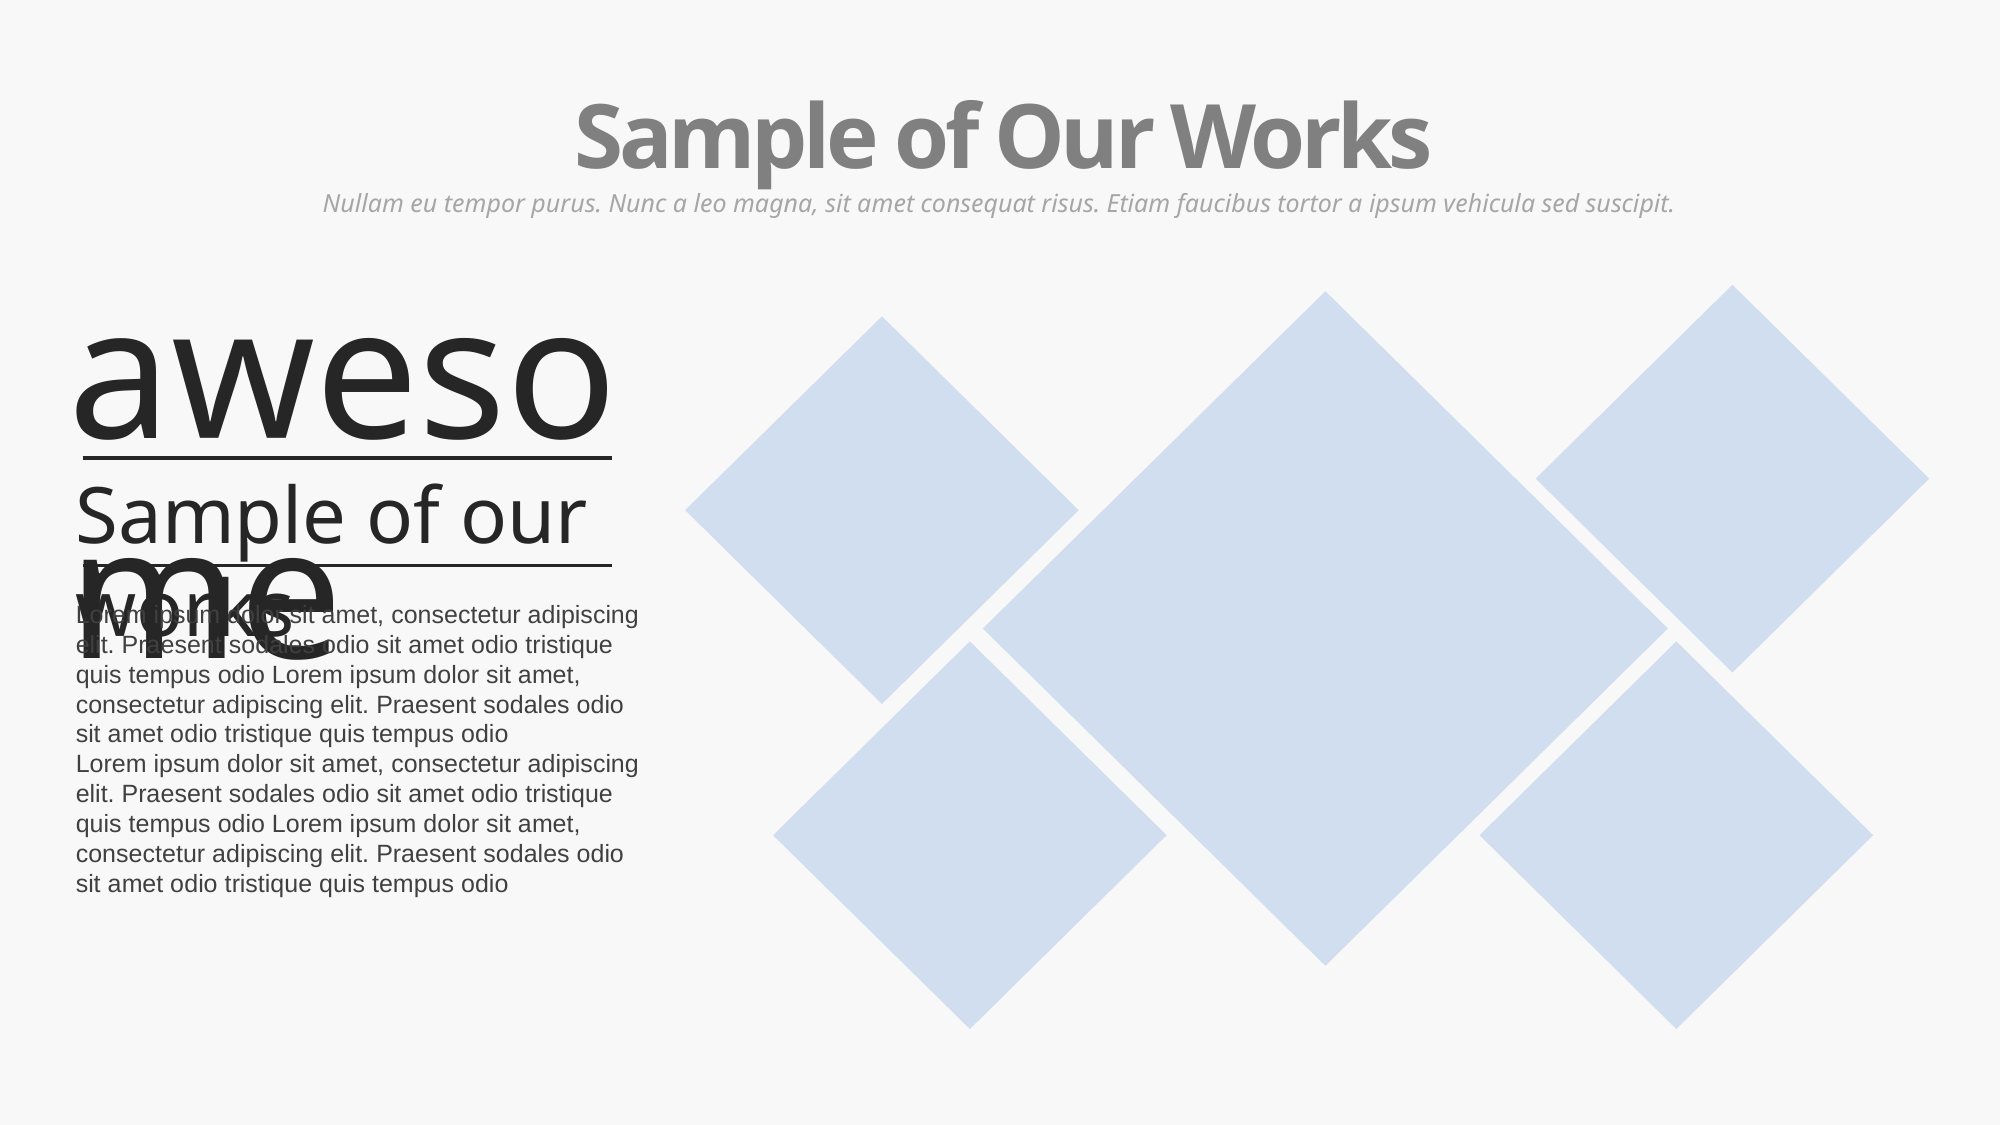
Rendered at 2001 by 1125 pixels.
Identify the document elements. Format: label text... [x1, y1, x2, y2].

text_box Sample of Our Works [563, 74, 1444, 182]
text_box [684, 316, 1079, 705]
text_box Nullam eu tempor purus. Nunc a leo magna, sit amet consequat risus. Etiam faucibus tortor a ipsum vehicula sed suscipit. [123, 182, 1884, 223]
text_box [982, 290, 1535, 967]
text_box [772, 641, 1167, 1030]
text_box Sample of our works [61, 458, 684, 660]
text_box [1535, 284, 1930, 673]
text_box awesome [53, 247, 660, 702]
text_box Lorem ipsum dolor sit amet, consectetur adipiscing elit. Praesent sodales odio sit amet odio tristique quis tempus odio Lorem ipsum dolor sit amet, consectetur adipiscing elit. Praesent sodales odio sit amet odio tristique quis tempus odio Lorem ipsum dolor sit amet, consectetur adipiscing elit. Praesent sodales odio sit amet odio tristique quis tempus odio Lorem ipsum dolor sit amet, consectetur adipiscing elit. Praesent sodales odio sit amet odio tristique quis tempus odio [61, 590, 660, 935]
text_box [1479, 641, 1874, 1030]
